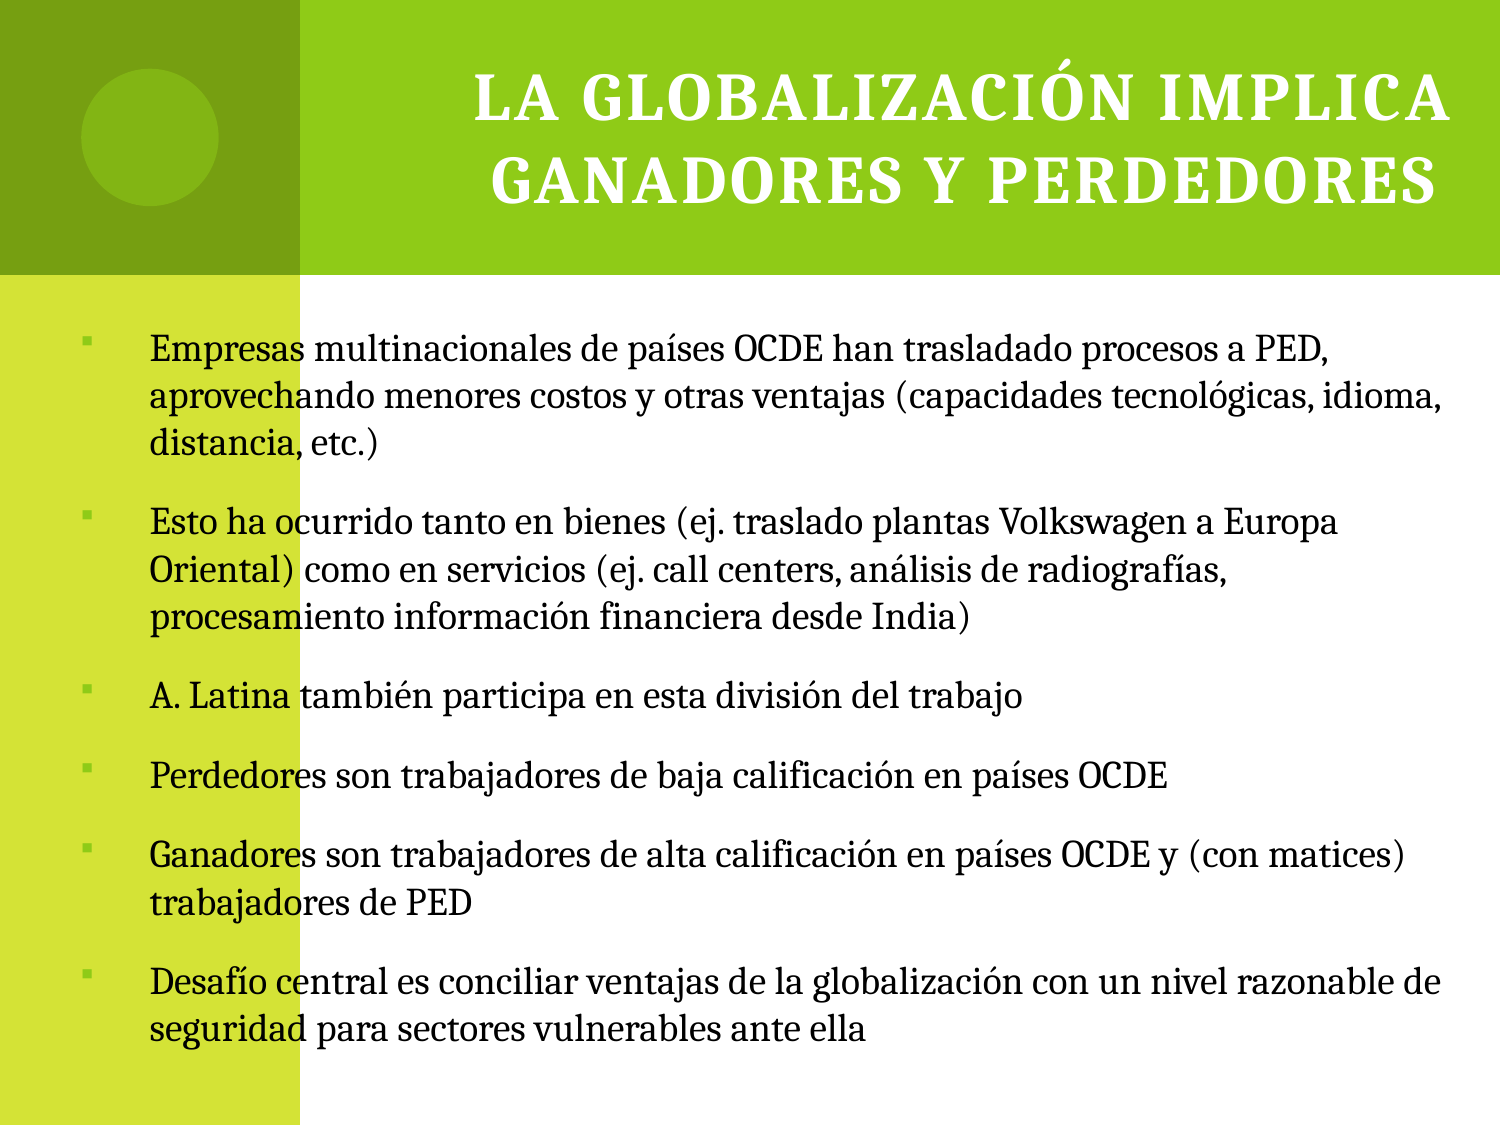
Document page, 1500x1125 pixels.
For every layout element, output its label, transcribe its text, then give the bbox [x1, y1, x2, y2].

list Empresas multinacionales de países OCDE han trasladado procesos a PED, aprovechando menores costos y otras ventajas (capacidades tecnológicas, idioma, distancia, etc.) Esto ha ocurrido tanto en bienes (ej. traslado plantas Volkswagen a Europa Oriental) como en servicios (ej. call centers, análisis de radiografías, procesamiento información financiera desde India) A. Latina también participa en esta división del trabajo Perdedores son trabajadores de baja calificación en países OCDE Ganadores son trabajadores de alta calificación en países OCDE y (con matices) trabajadores de PED Desafío central es conciliar ventajas de la globalización con un nivel razonable de seguridad para sectores vulnerables ante ella [64, 314, 1471, 1059]
title La globalización implica ganadores y perdedores [100, 37, 1471, 225]
